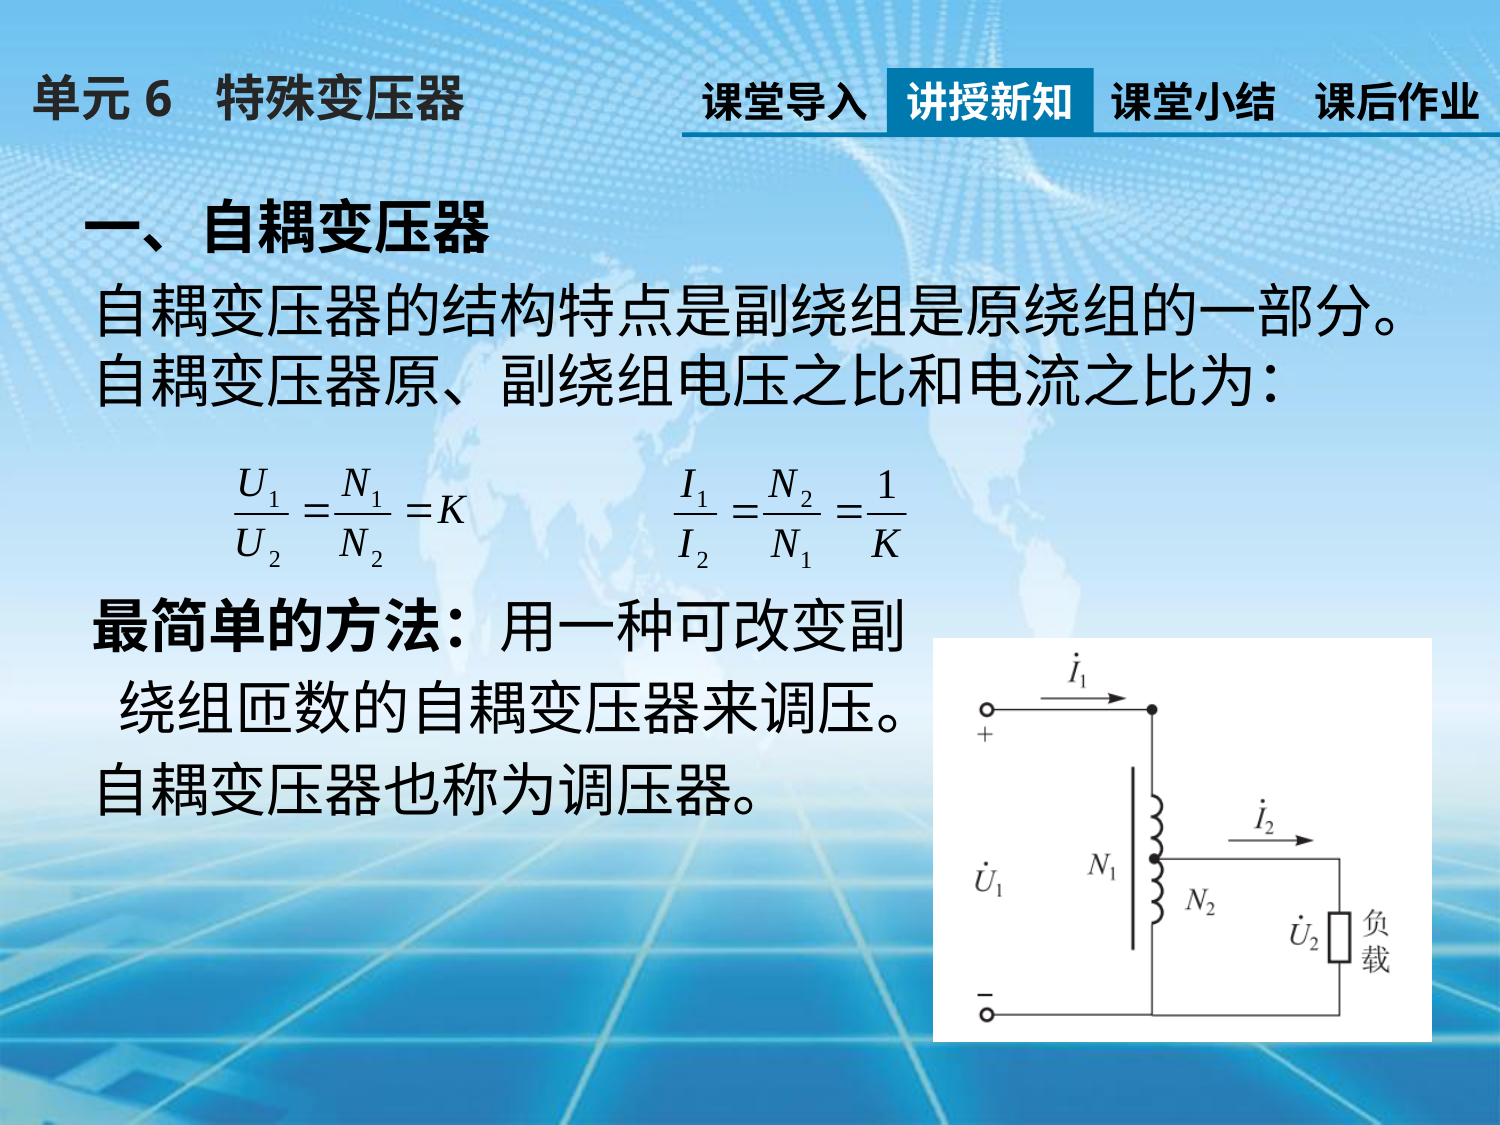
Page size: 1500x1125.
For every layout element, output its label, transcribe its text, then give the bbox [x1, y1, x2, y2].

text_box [667, 454, 916, 578]
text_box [16, 59, 1500, 135]
text_box 一、自耦变压器 [68, 164, 606, 287]
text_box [227, 454, 477, 577]
text_box 自耦变压器的结构特点是副绕组是原绕组的一部分。自耦变压器原、副绕组电压之比和电流之比为： 最简单的方法：用一种可改变副 绕组匝数的自耦变压器来调压。 自耦变压器也称为调压器。 [76, 267, 1424, 1010]
picture [0, 0, 1500, 1125]
